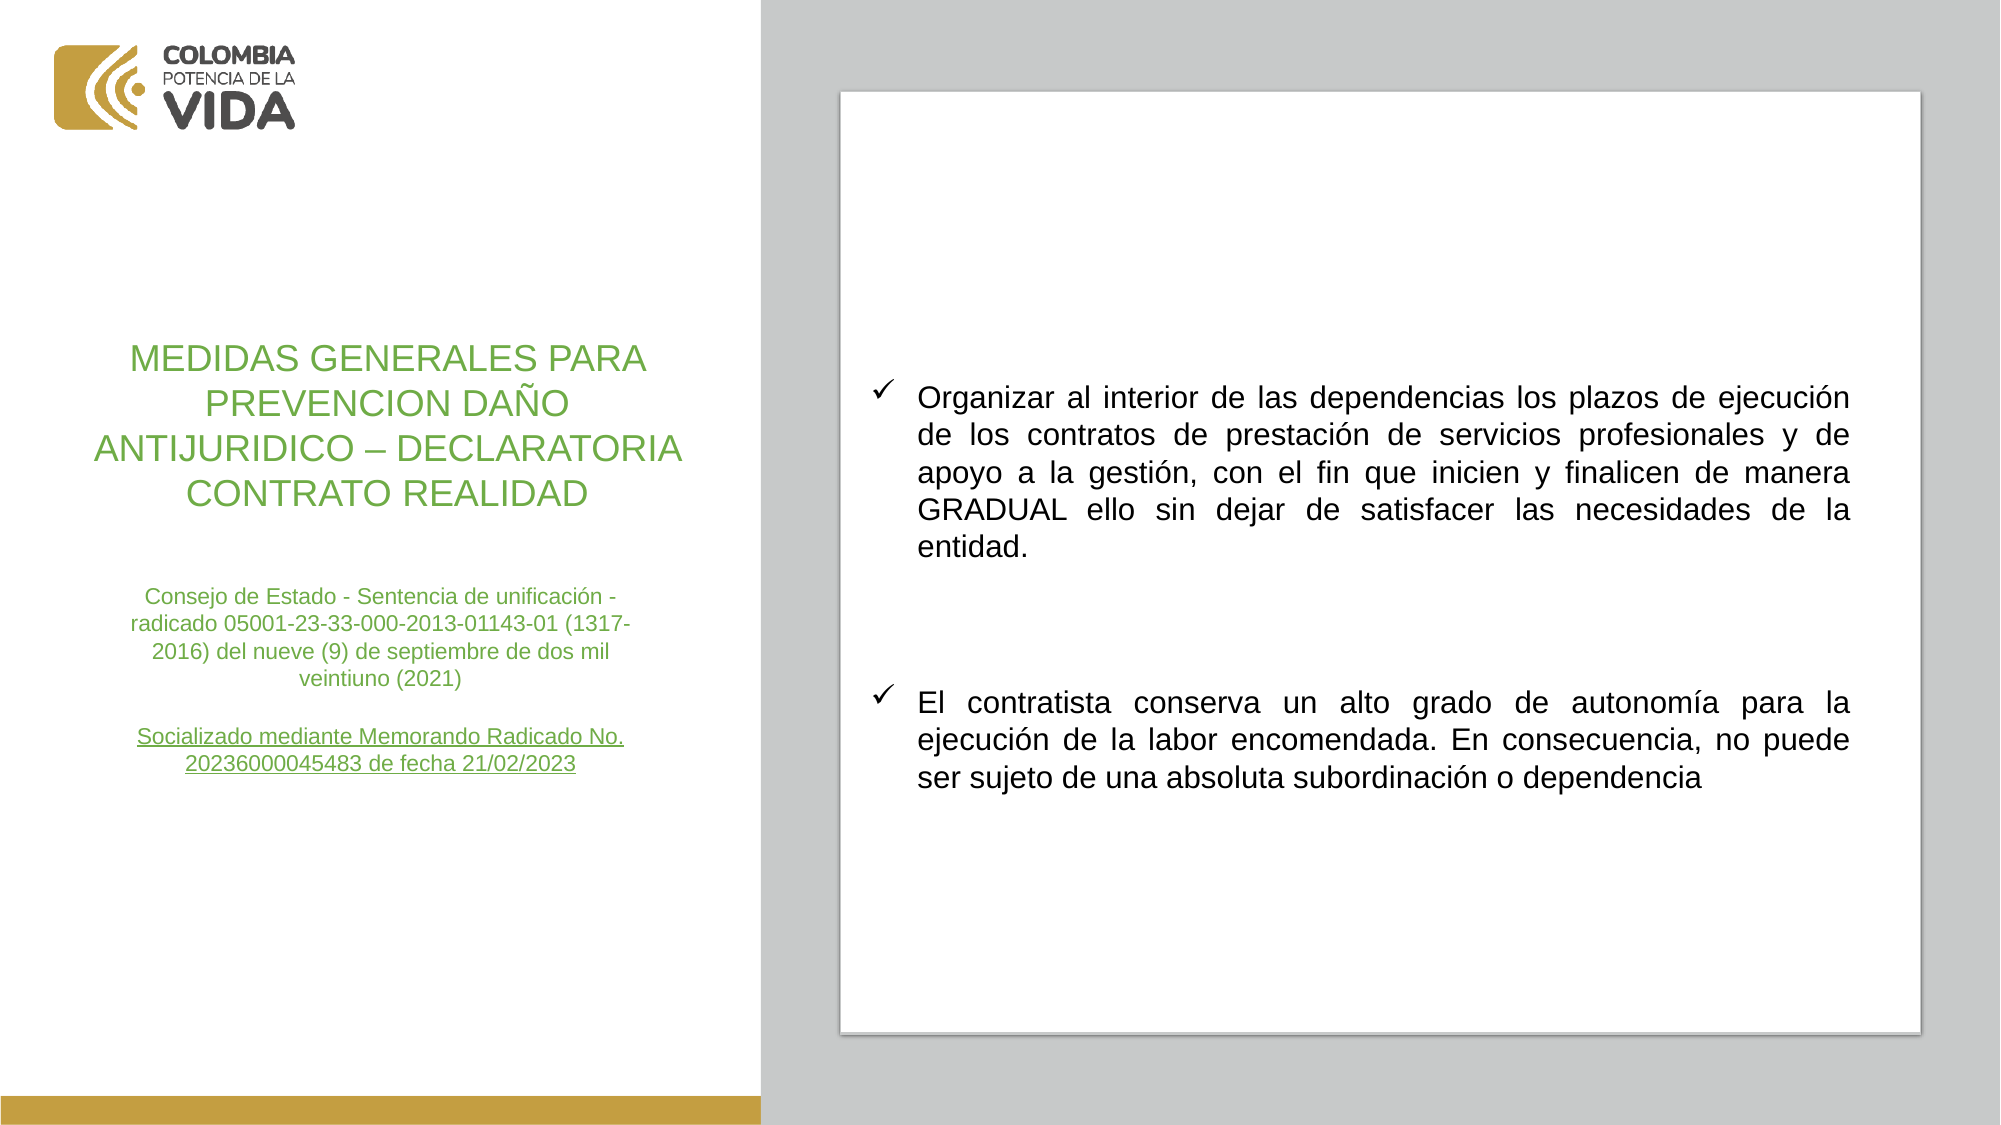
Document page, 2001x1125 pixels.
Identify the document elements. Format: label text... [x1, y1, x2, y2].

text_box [760, 0, 2000, 1125]
text_box Consejo de Estado - Sentencia de unificación - radicado 05001-23-33-000-2013-01143-01 (1317-2016) del nueve (9) de septiembre de dos mil veintiuno (2021)​ Socializado mediante Memorando Radicado No. 20236000045483 de fecha 21/02/2023 [105, 579, 655, 805]
picture [0, 0, 760, 1125]
text_box MEDIDAS GENERALES PARA PREVENCION DAÑO ANTIJURIDICO – DECLARATORIA CONTRATO REALIDAD [79, 332, 694, 514]
